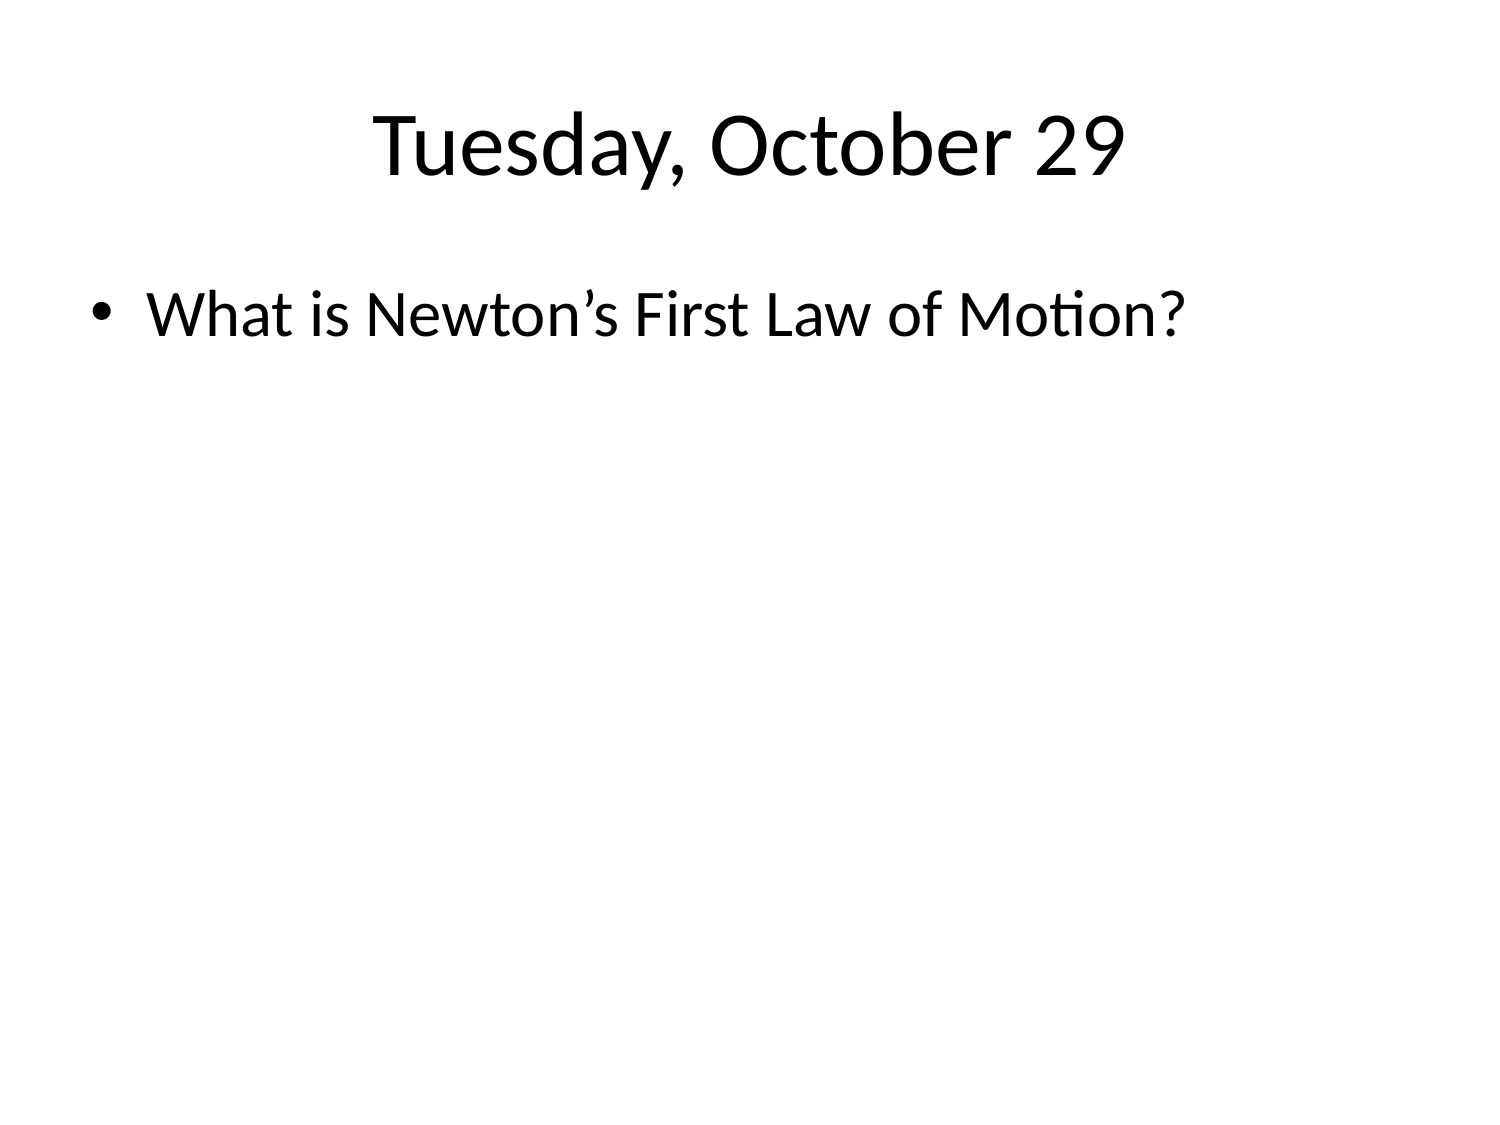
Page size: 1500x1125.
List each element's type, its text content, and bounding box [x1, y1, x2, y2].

title Tuesday, October 29 [75, 45, 1425, 233]
list What is Newton’s First Law of Motion? [75, 262, 1425, 1005]
